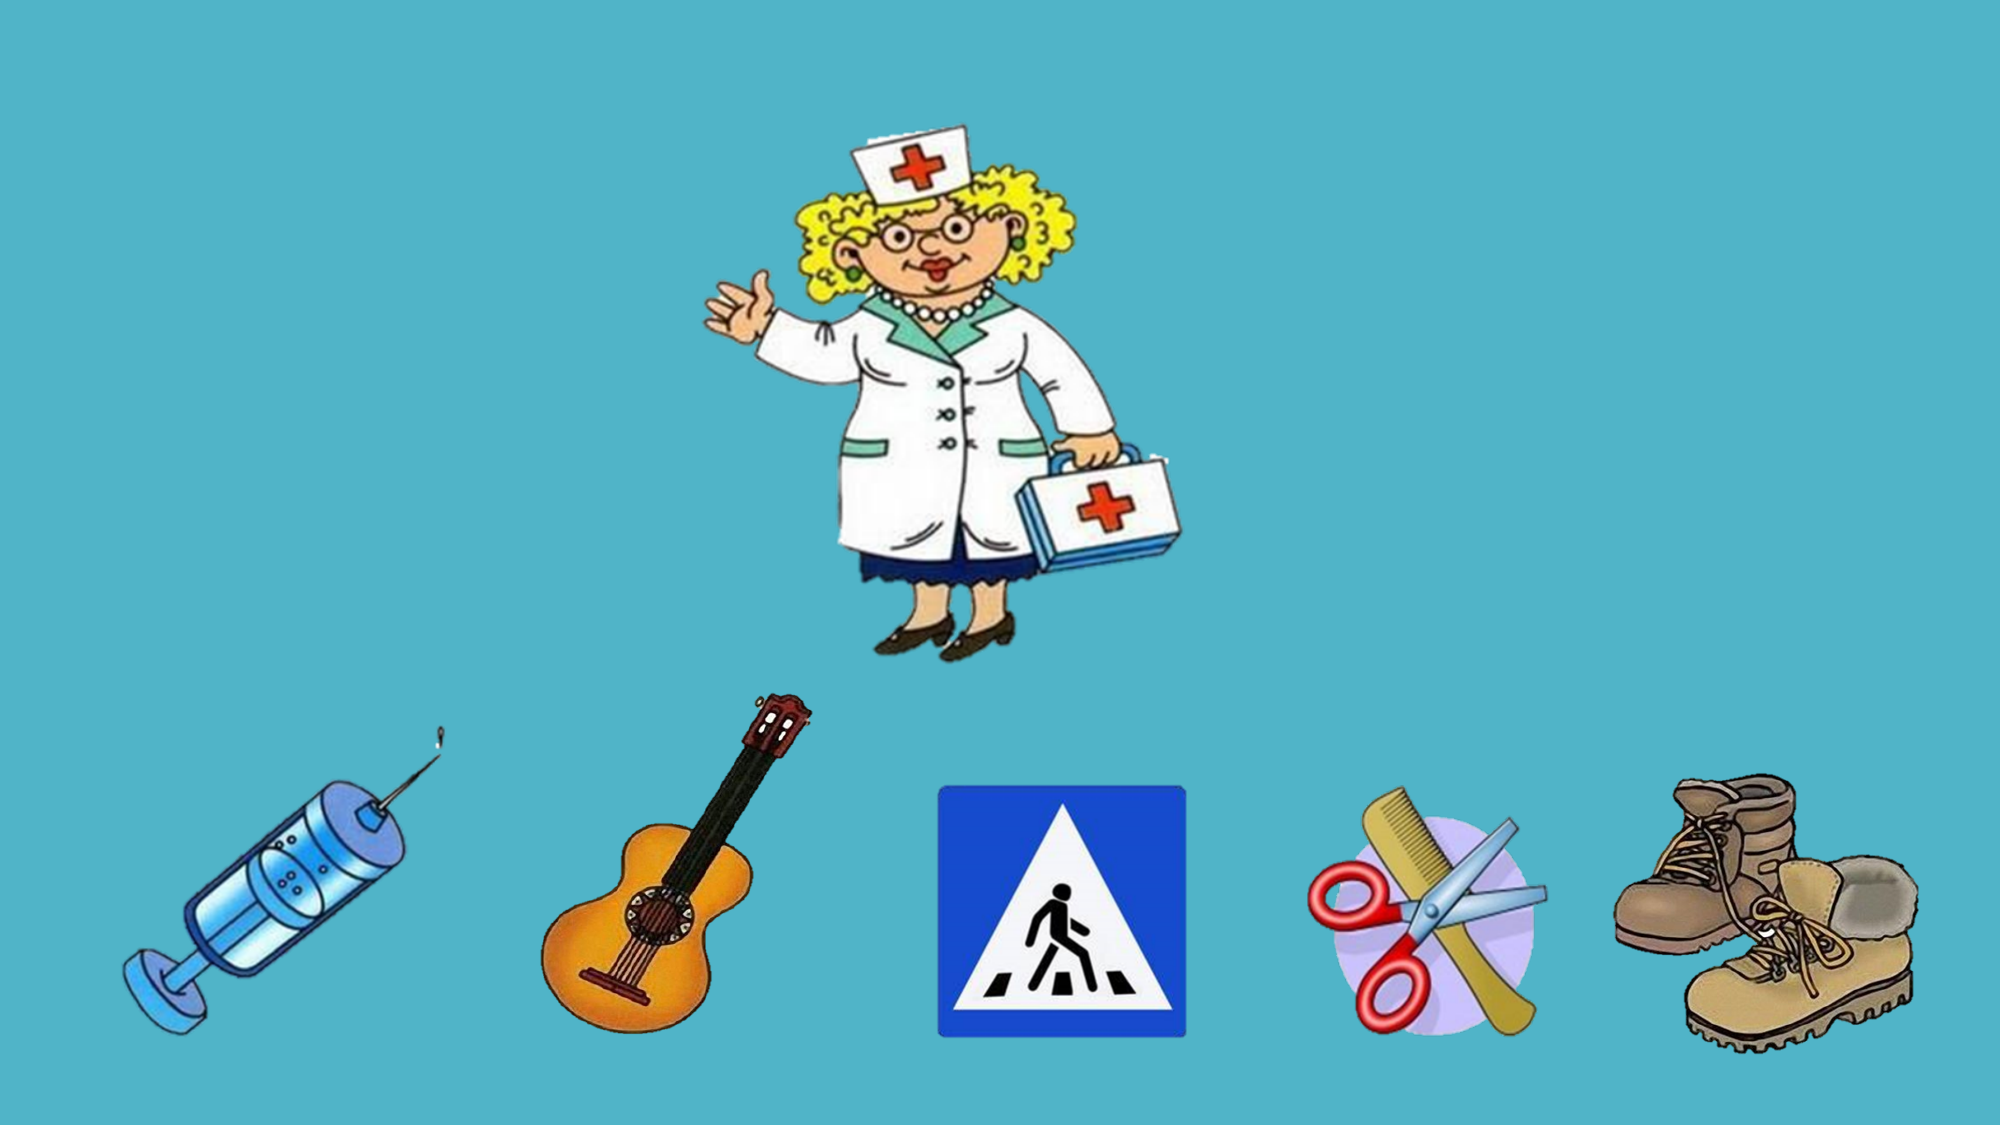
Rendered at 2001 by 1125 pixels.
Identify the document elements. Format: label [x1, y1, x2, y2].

picture [935, 780, 1187, 1042]
picture [1593, 762, 1928, 1060]
picture [1299, 774, 1564, 1048]
picture [528, 101, 1197, 1038]
picture [116, 702, 463, 1051]
